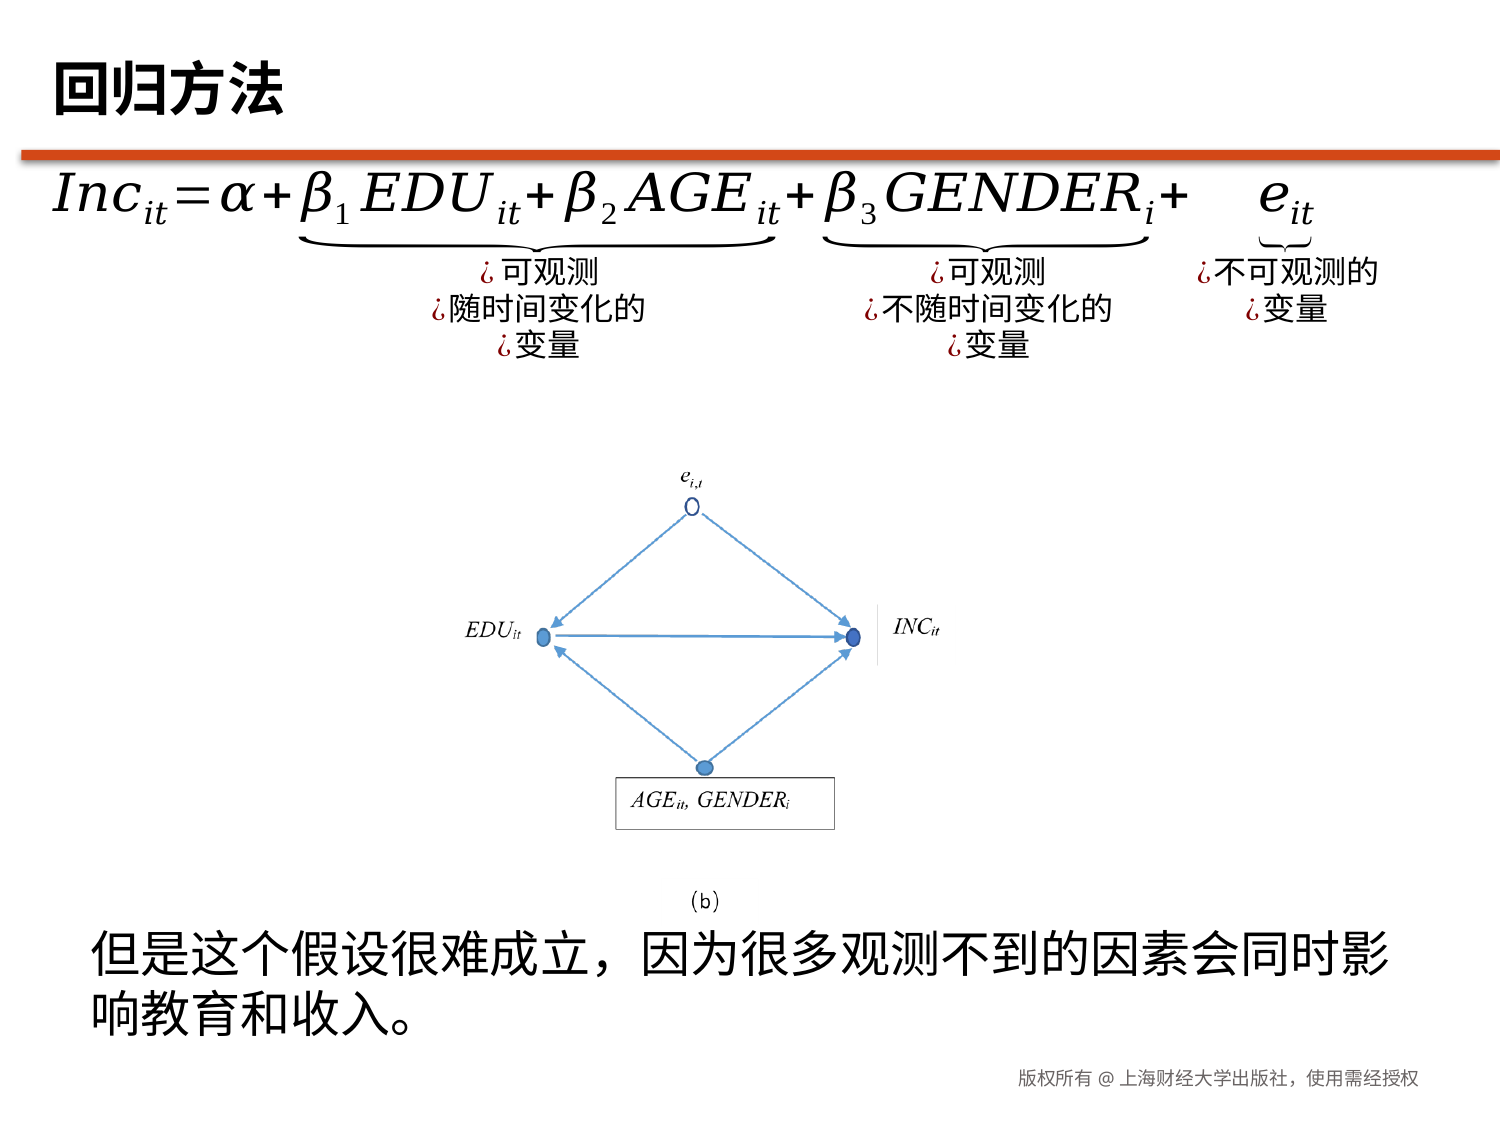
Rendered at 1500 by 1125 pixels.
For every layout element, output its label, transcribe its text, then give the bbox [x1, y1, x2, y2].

picture [449, 451, 957, 928]
footer 版权所有@上海财经大学出版社，使用需经授权 [975, 1046, 1463, 1109]
list 但是这个假设很难成立，因为很多观测不到的因素会同时影响教育和收入。 [75, 914, 1413, 1091]
title 回归方法 [37, 50, 1450, 138]
